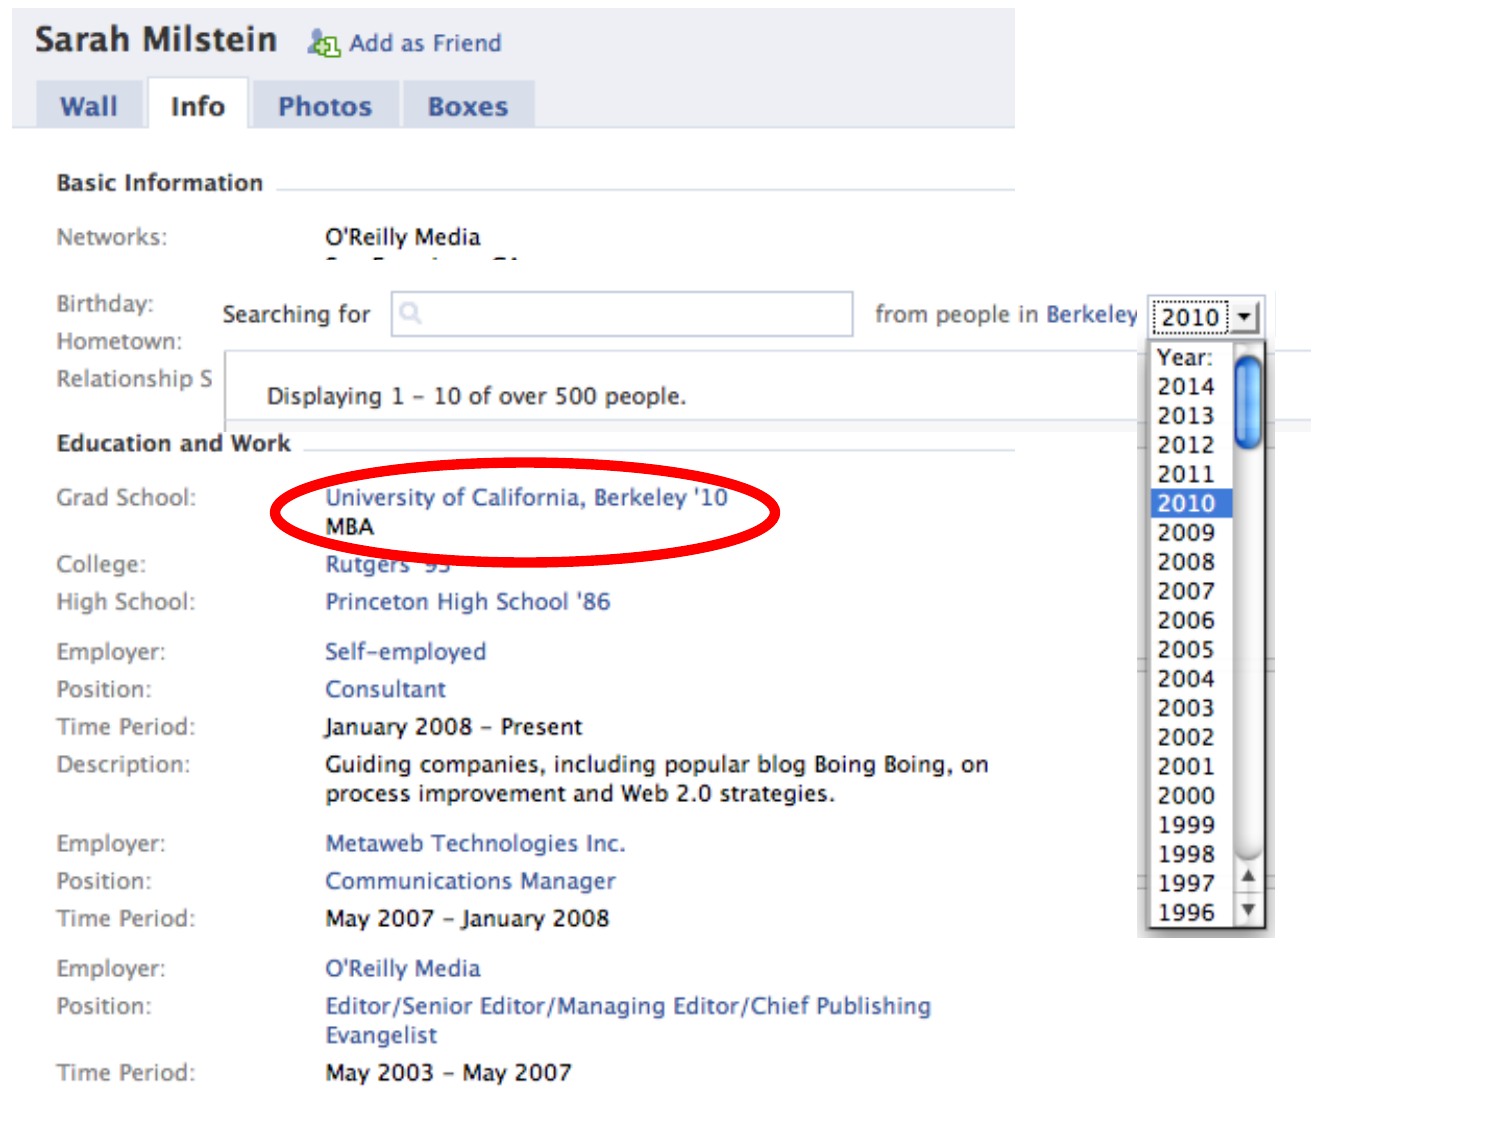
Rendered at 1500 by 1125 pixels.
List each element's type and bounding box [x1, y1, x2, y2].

picture [12, 8, 1311, 1101]
